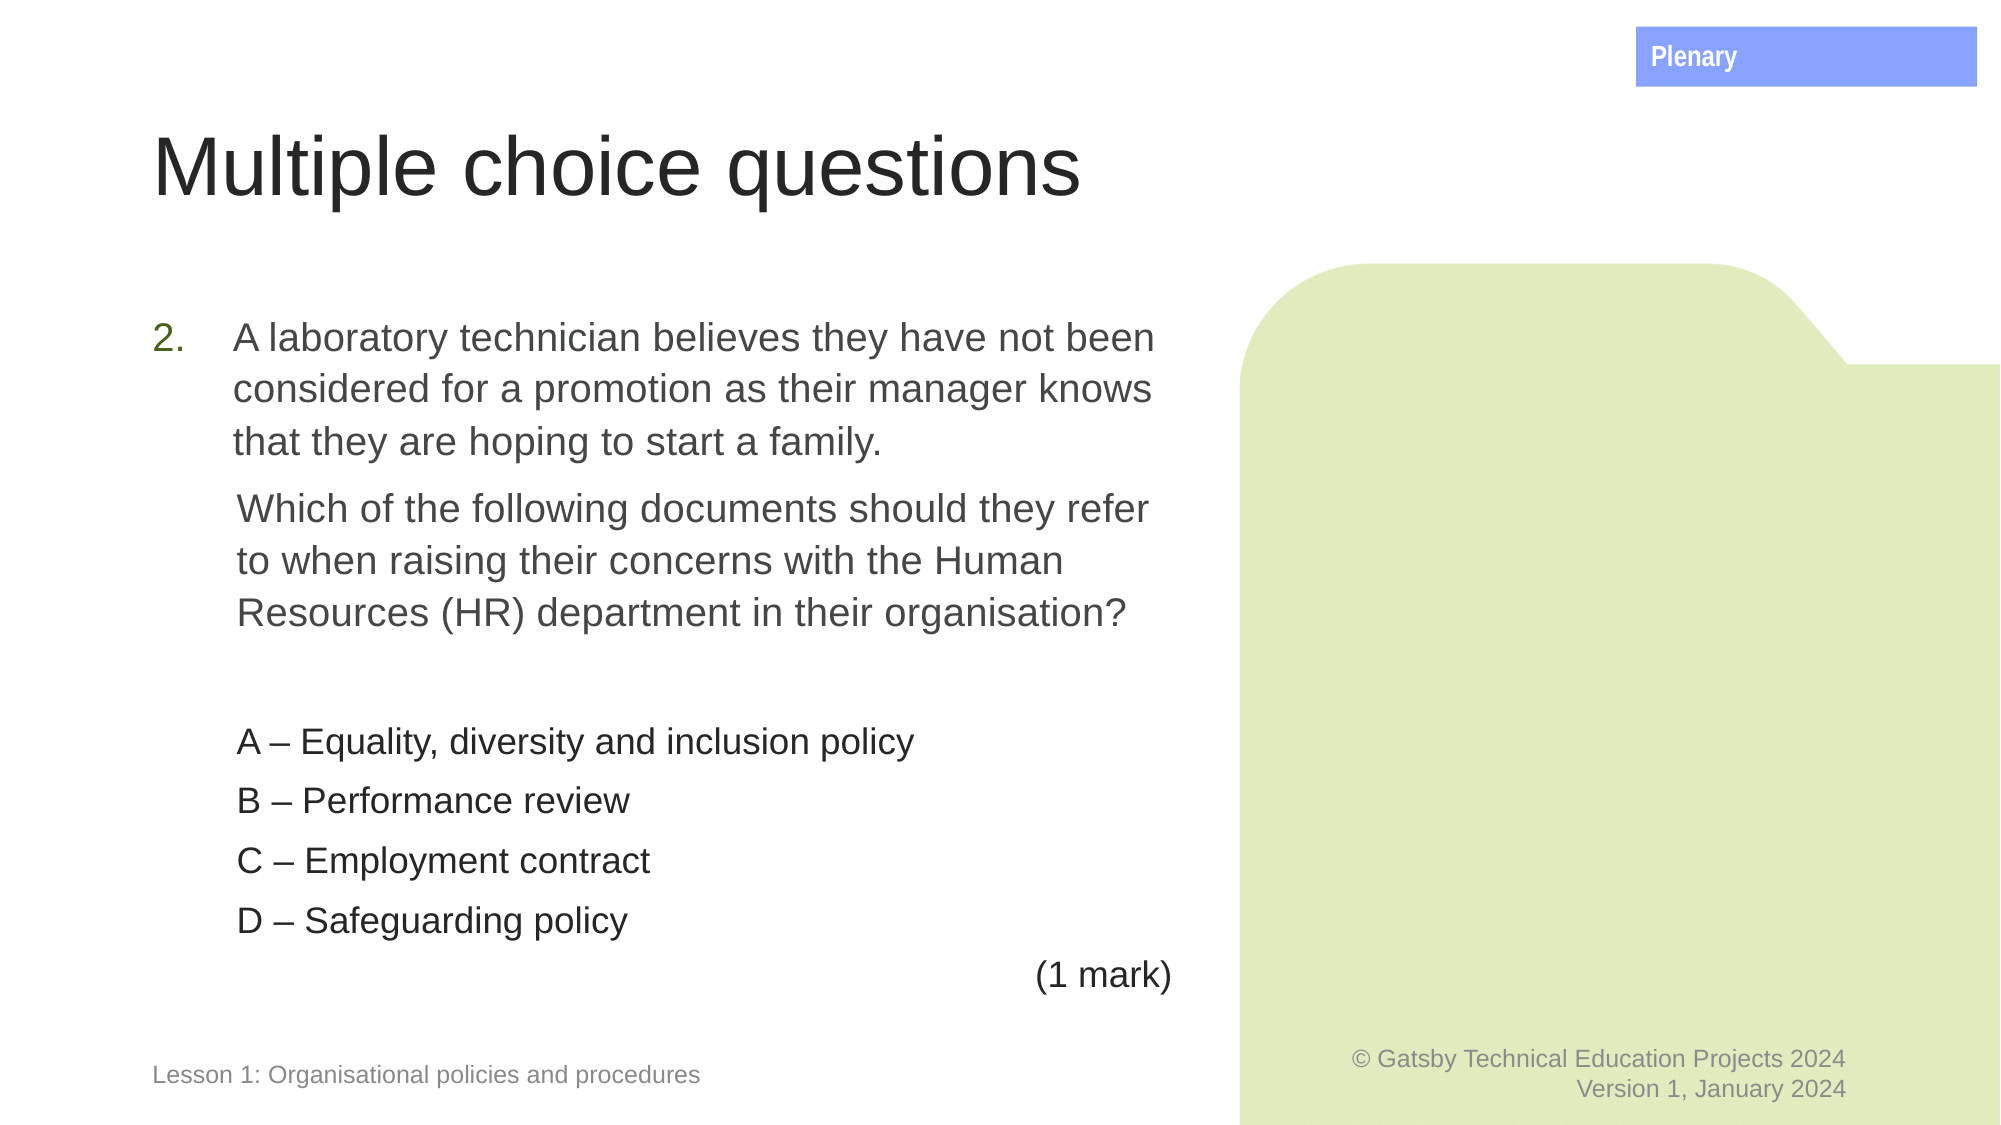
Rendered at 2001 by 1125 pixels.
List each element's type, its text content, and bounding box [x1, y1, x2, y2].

picture [1239, 0, 2000, 1125]
title Multiple choice questions [137, 59, 1863, 278]
list Lesson 1: Organisational policies and procedures [137, 1042, 829, 1103]
list A laboratory technician believes they have not been considered for a promotion as their manager knows that they are hoping to start a family. Which of the following documents should they refer to when raising their concerns with the Human Resources (HR) department in their organisation? A – Equality, diversity and inclusion policy B – Performance review C – Employment contract D – Safeguarding policy (1 mark) [137, 299, 1188, 1014]
list Plenary [1636, 26, 1978, 87]
